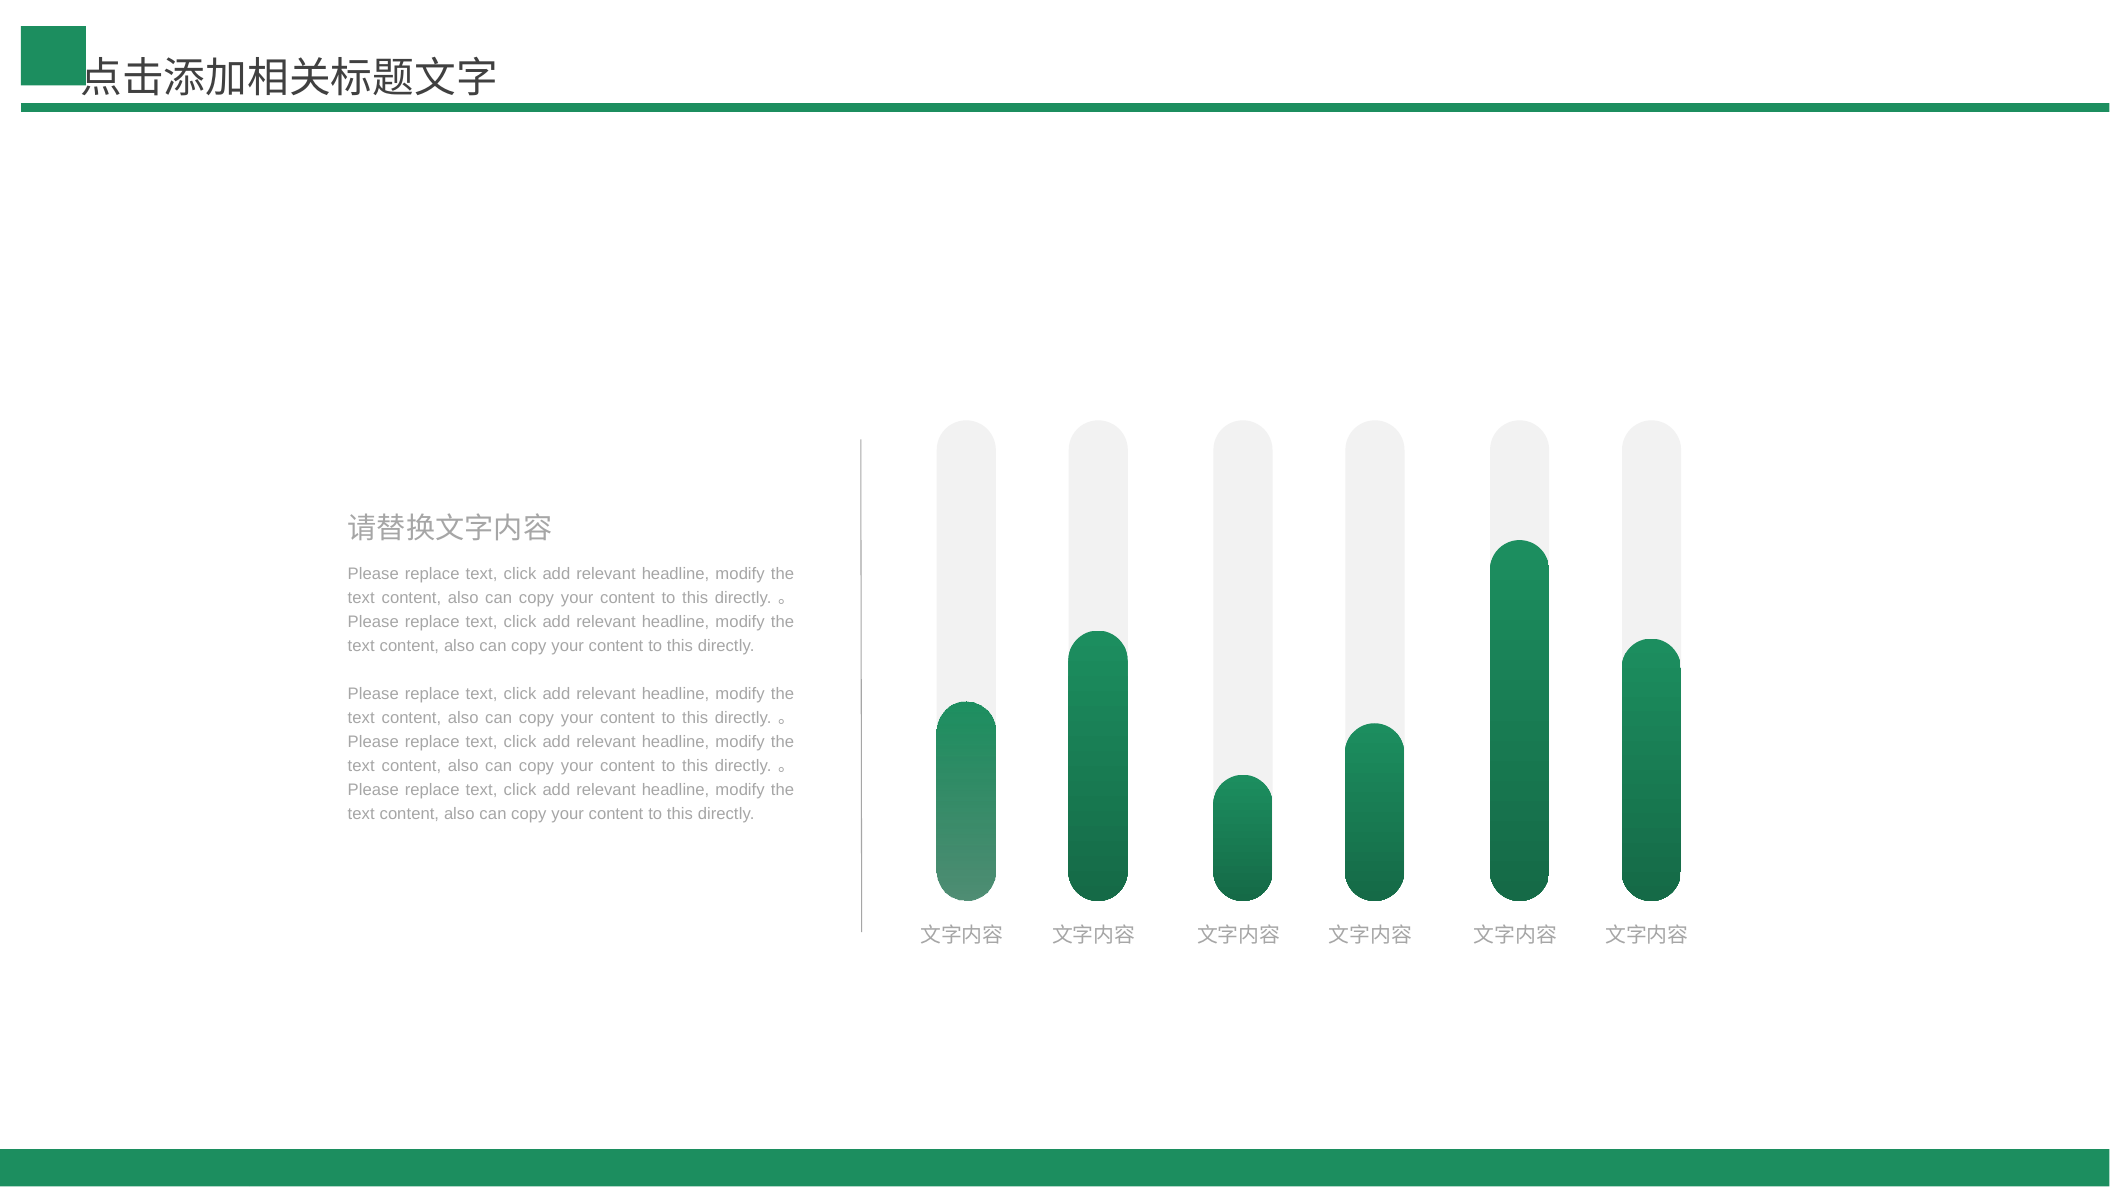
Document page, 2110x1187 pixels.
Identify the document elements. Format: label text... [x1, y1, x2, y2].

text_box 文字内容 [1021, 916, 1166, 947]
text_box 点击添加相关标题文字 [65, 43, 513, 108]
text_box Please replace text, click add relevant headline, modify the text content, also can copy your content to this directly.。 Please replace text, click add relevant headline, modify the text content, also can copy your content to this directly. Please replace text, click add relevant headline, modify the text content, also can copy your content to this directly.。 Please replace text, click add relevant headline, modify the text content, also can copy your content to this directly.。 Please replace text, click add relevant headline, modify the text content, also can copy your content to this directly. [347, 559, 795, 823]
text_box 文字内容 [1297, 916, 1442, 947]
text_box 请替换文字内容 [347, 502, 657, 545]
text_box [936, 420, 1682, 900]
text_box 文字内容 [889, 916, 1021, 947]
text_box 文字内容 [1442, 916, 1574, 947]
text_box 文字内容 [1574, 916, 1720, 947]
text_box 文字内容 [1166, 916, 1297, 947]
